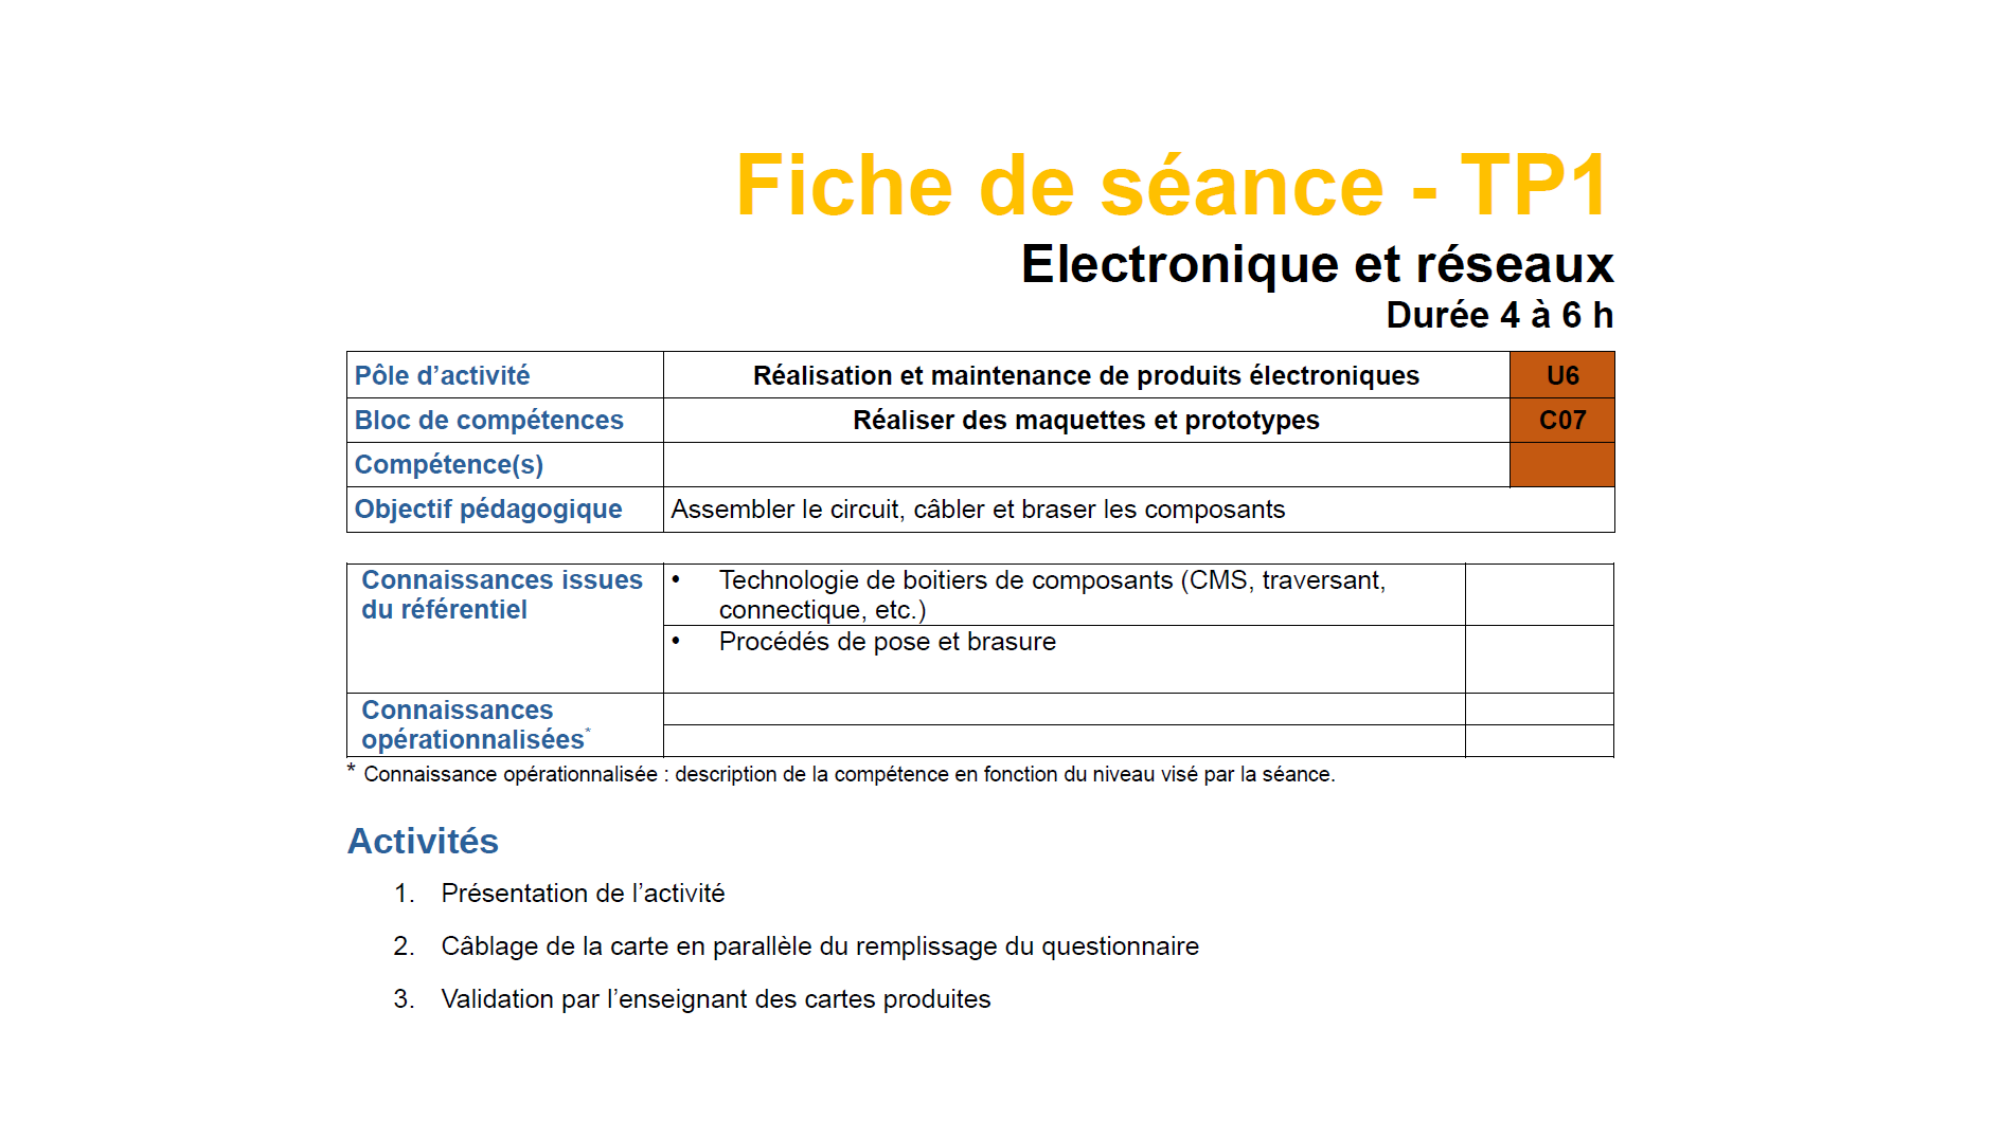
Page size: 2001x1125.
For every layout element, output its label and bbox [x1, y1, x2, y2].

picture [268, 78, 1732, 1047]
